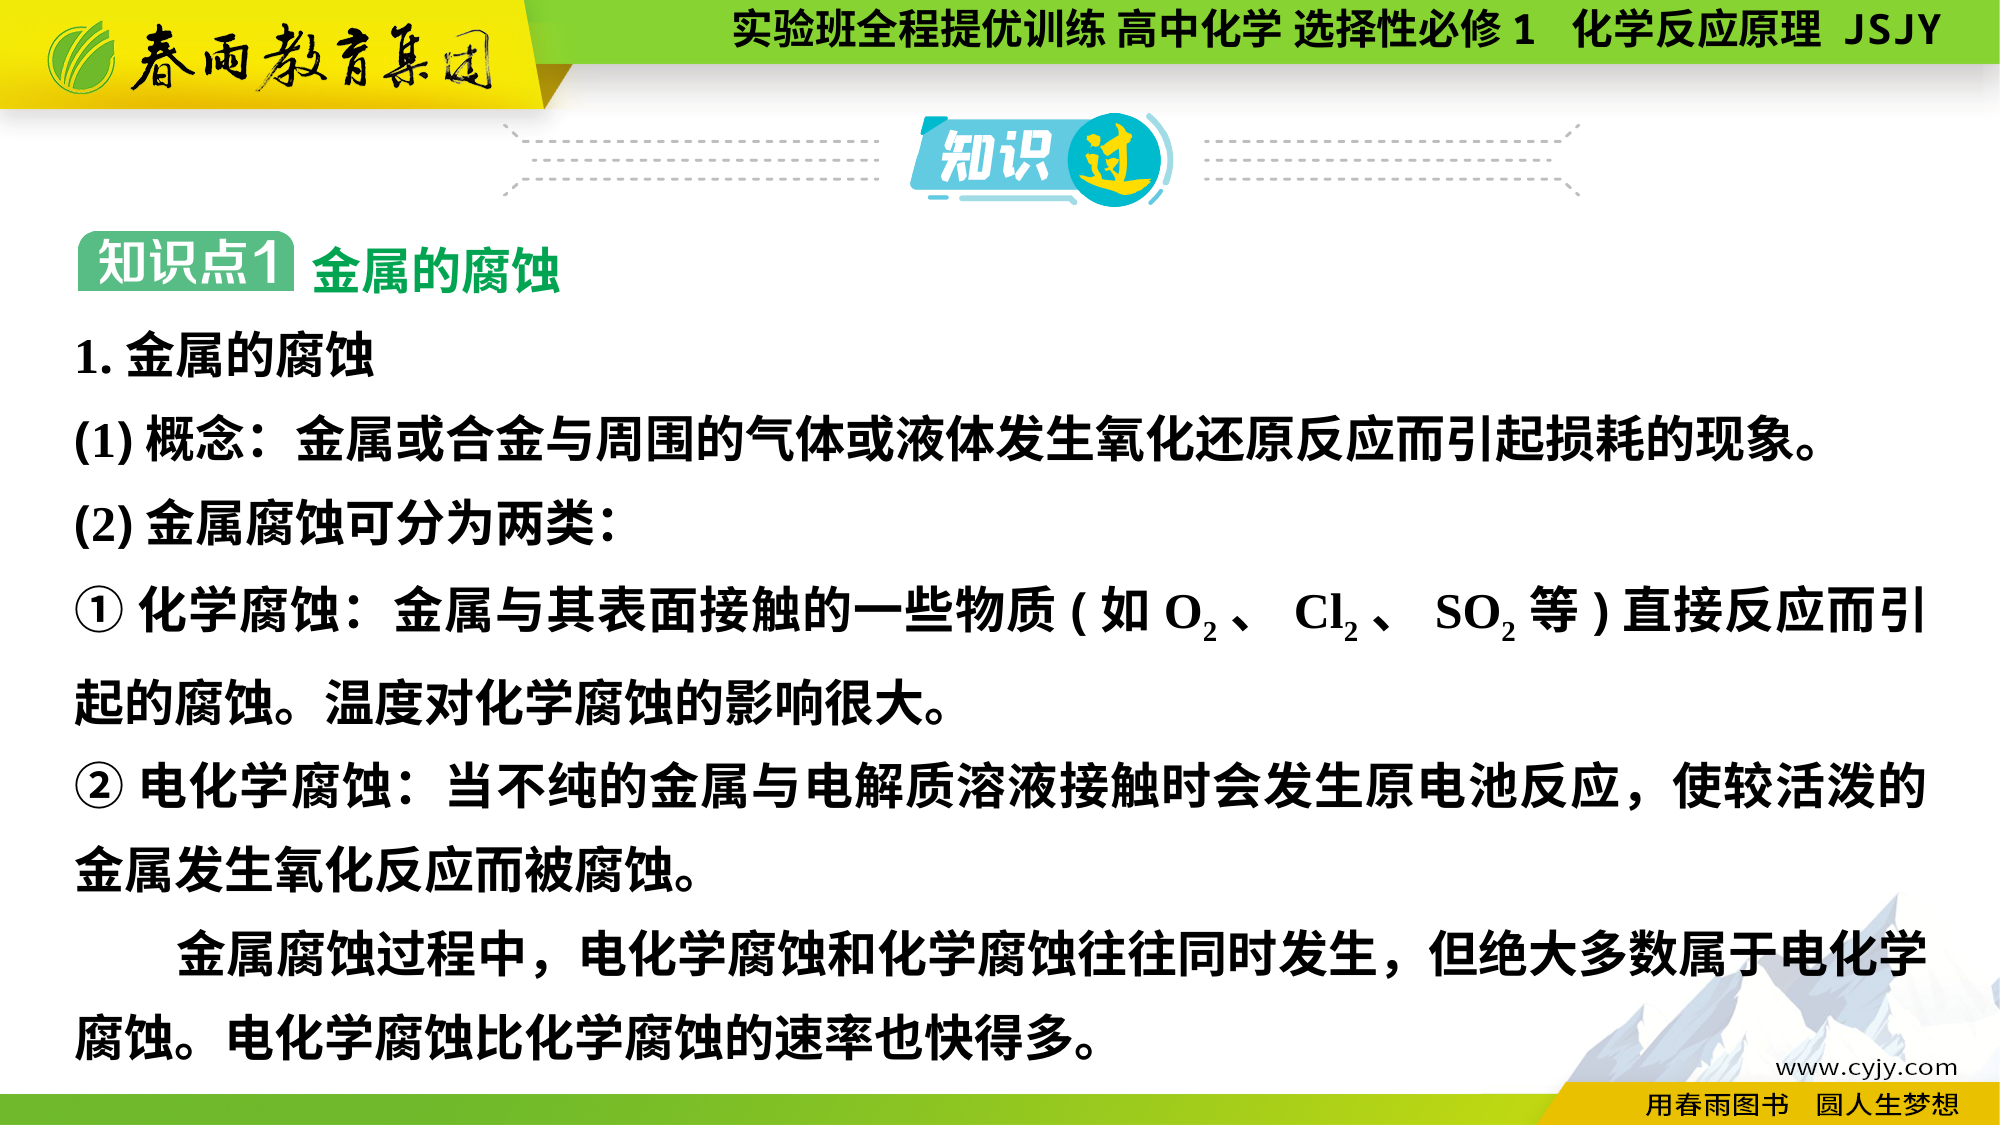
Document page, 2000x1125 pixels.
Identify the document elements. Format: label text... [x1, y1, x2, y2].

picture [0, 0, 2000, 1125]
list 金属的腐蚀 1.金属的腐蚀 (1)概念：金属或合金与周围的气体或液体发生氧化还原反应而引起损耗的现象。 (2)金属腐蚀可分为两类： ①化学腐蚀：金属与其表面接触的一些物质(如O2、Cl2、SO2等)直接反应而引起的腐蚀。温度对化学腐蚀的影响很大。 ②电化学腐蚀：当不纯的金属与电解质溶液接触时会发生原电池反应，使较活泼的金属发生氧化反应而被腐蚀。 金属腐蚀过程中，电化学腐蚀和化学腐蚀往往同时发生，但绝大多数属于电化学腐蚀。电化学腐蚀比化学腐蚀的速率也快得多。 [59, 208, 1944, 1072]
